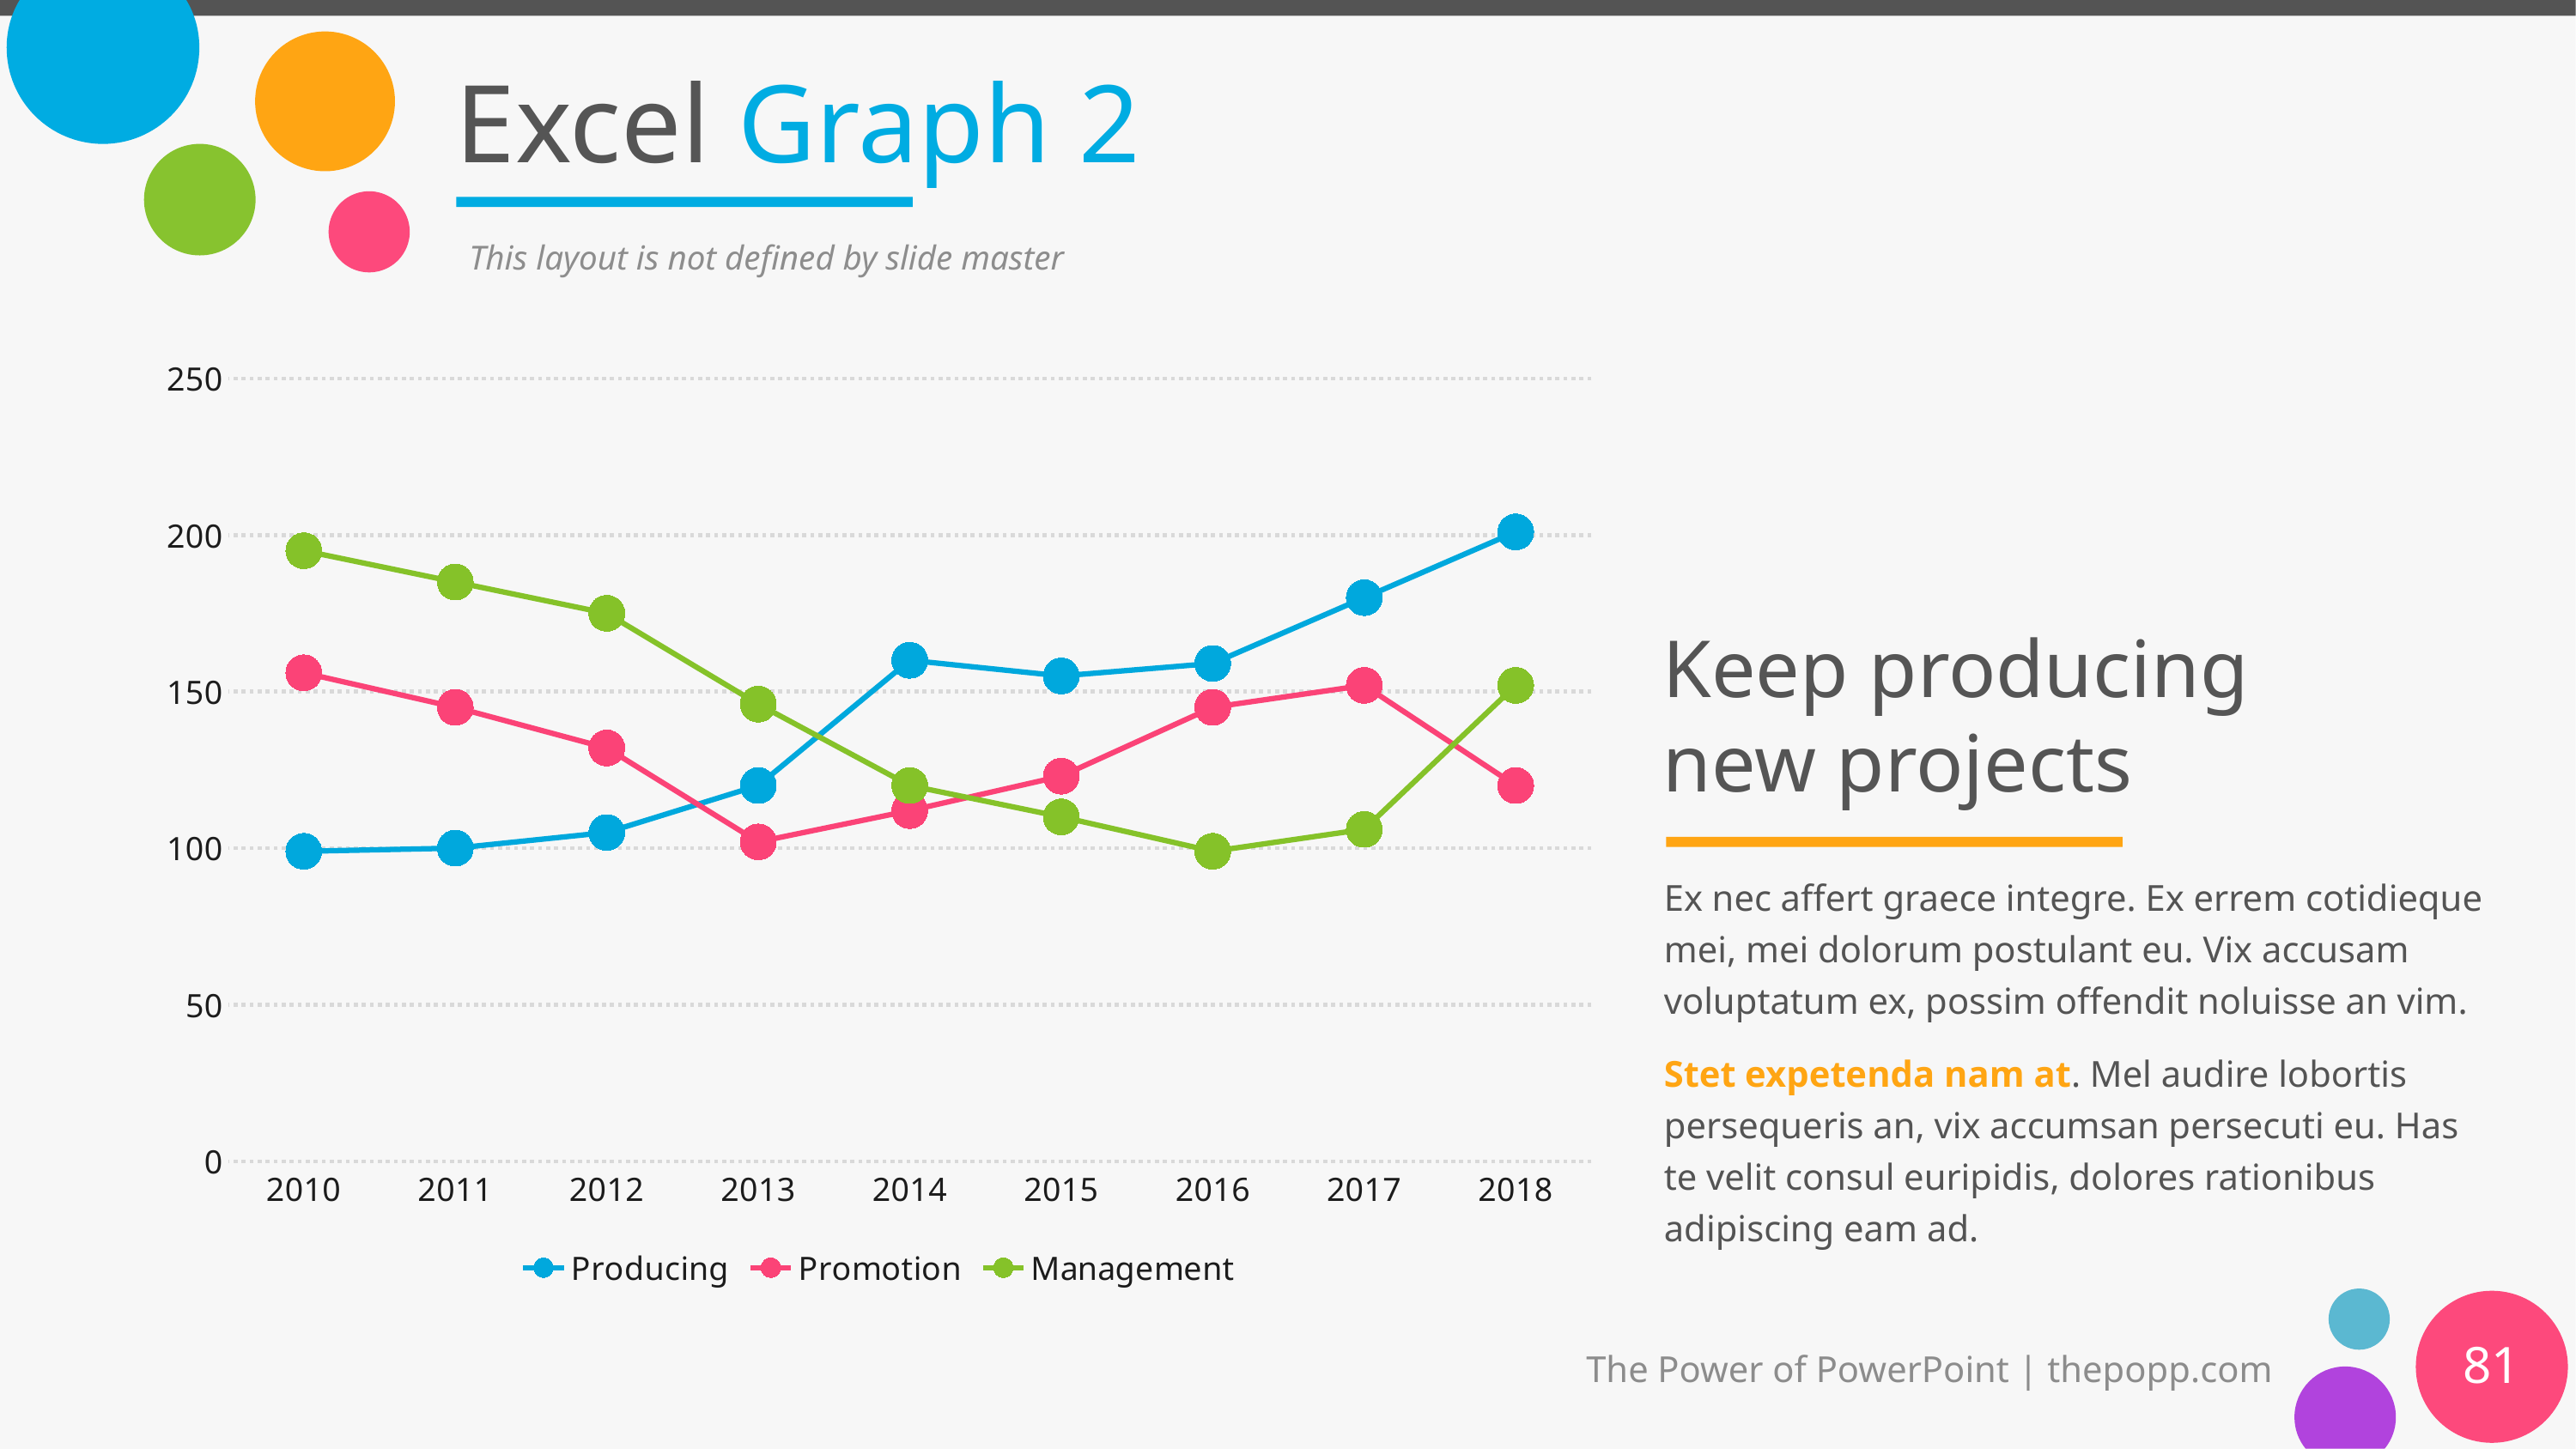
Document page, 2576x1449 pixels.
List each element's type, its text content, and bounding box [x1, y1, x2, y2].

text_box Keep producing new projects [1639, 441, 2475, 820]
chart [137, 336, 1622, 1297]
slide_number 81 [2415, 1328, 2568, 1406]
list This layout is not defined by slide master [446, 217, 2465, 288]
title Excel Graph 2 [433, 34, 2454, 204]
text_box [1664, 835, 2124, 849]
footer The Power of PowerPoint | thepopp.com [1479, 1332, 2296, 1410]
text_box Ex nec affert graece integre. Ex errem cotidieque mei, mei dolorum postulant eu. Vix accusam voluptatum ex, possim offendit noluisse an vim. Stet expetenda nam at. Mel audire lobortis persequeris an, vix accumsan persecuti eu. Has te velit consul euripidis, dolores rationibus adipiscing eam ad. [1651, 860, 2503, 1250]
